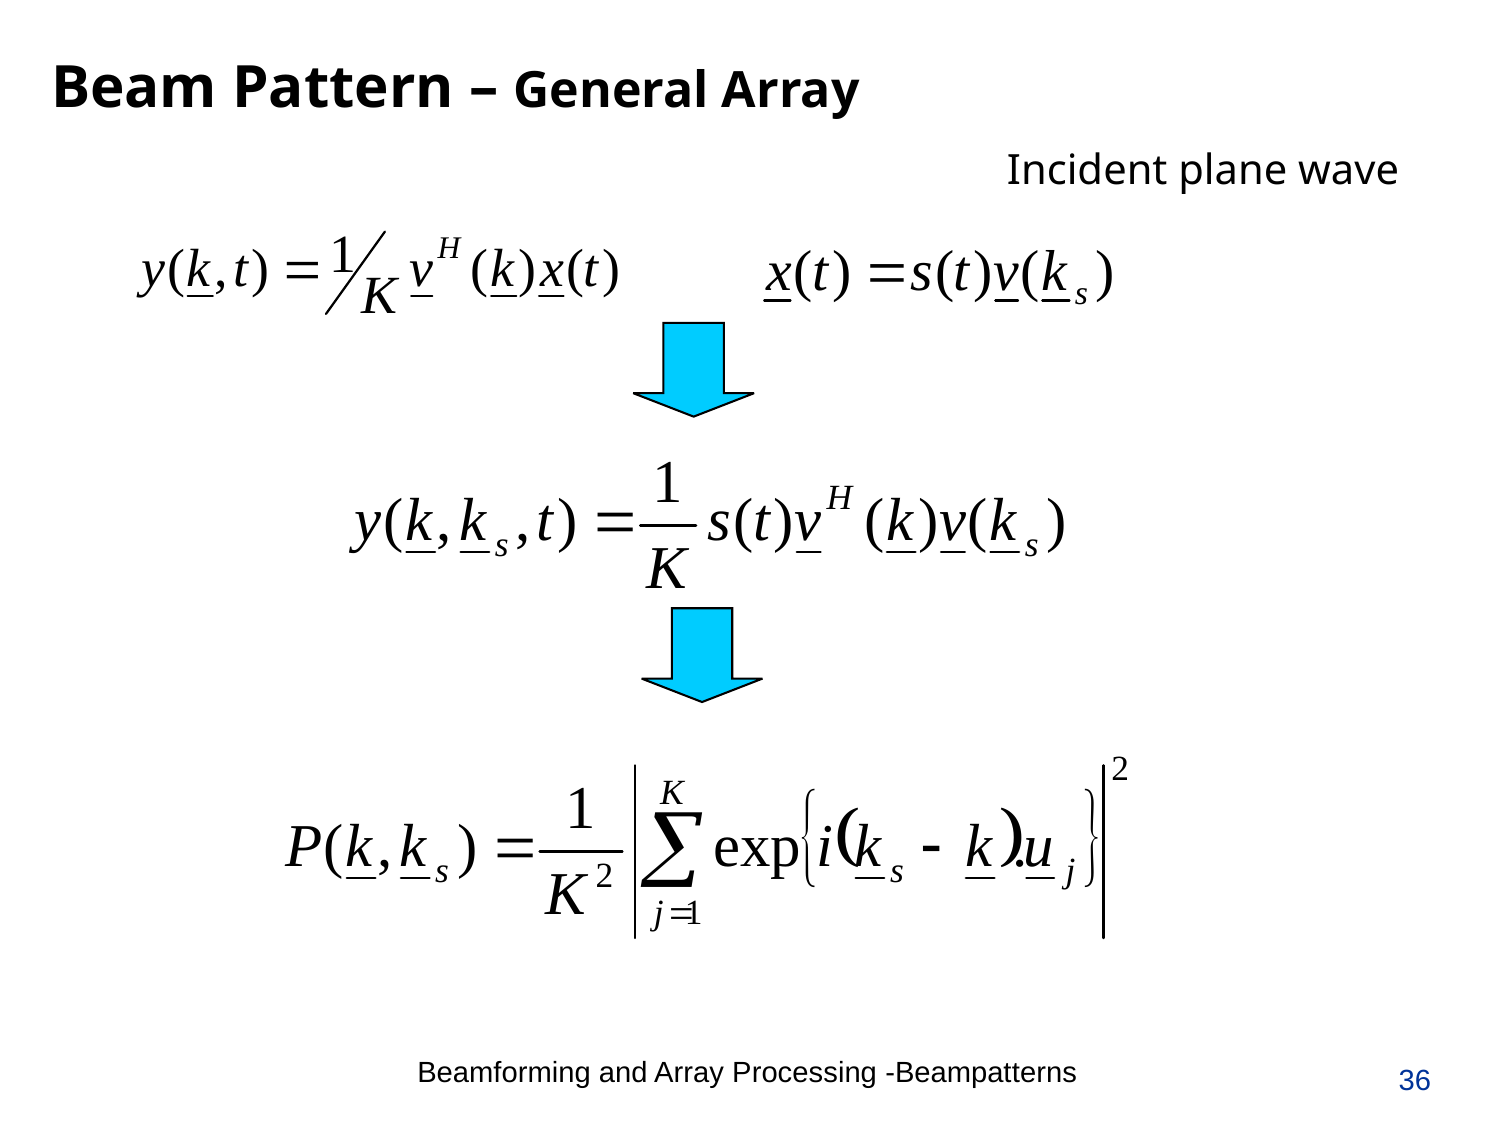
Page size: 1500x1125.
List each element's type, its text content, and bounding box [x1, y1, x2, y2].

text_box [754, 231, 1126, 320]
text_box Incident plane wave [992, 125, 1454, 202]
text_box [633, 322, 755, 417]
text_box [273, 739, 1141, 949]
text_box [339, 444, 1080, 602]
slide_number 36 [1207, 1055, 1447, 1102]
text_box [641, 610, 763, 703]
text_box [127, 218, 632, 327]
title Beam Pattern – General Array [35, 41, 965, 167]
